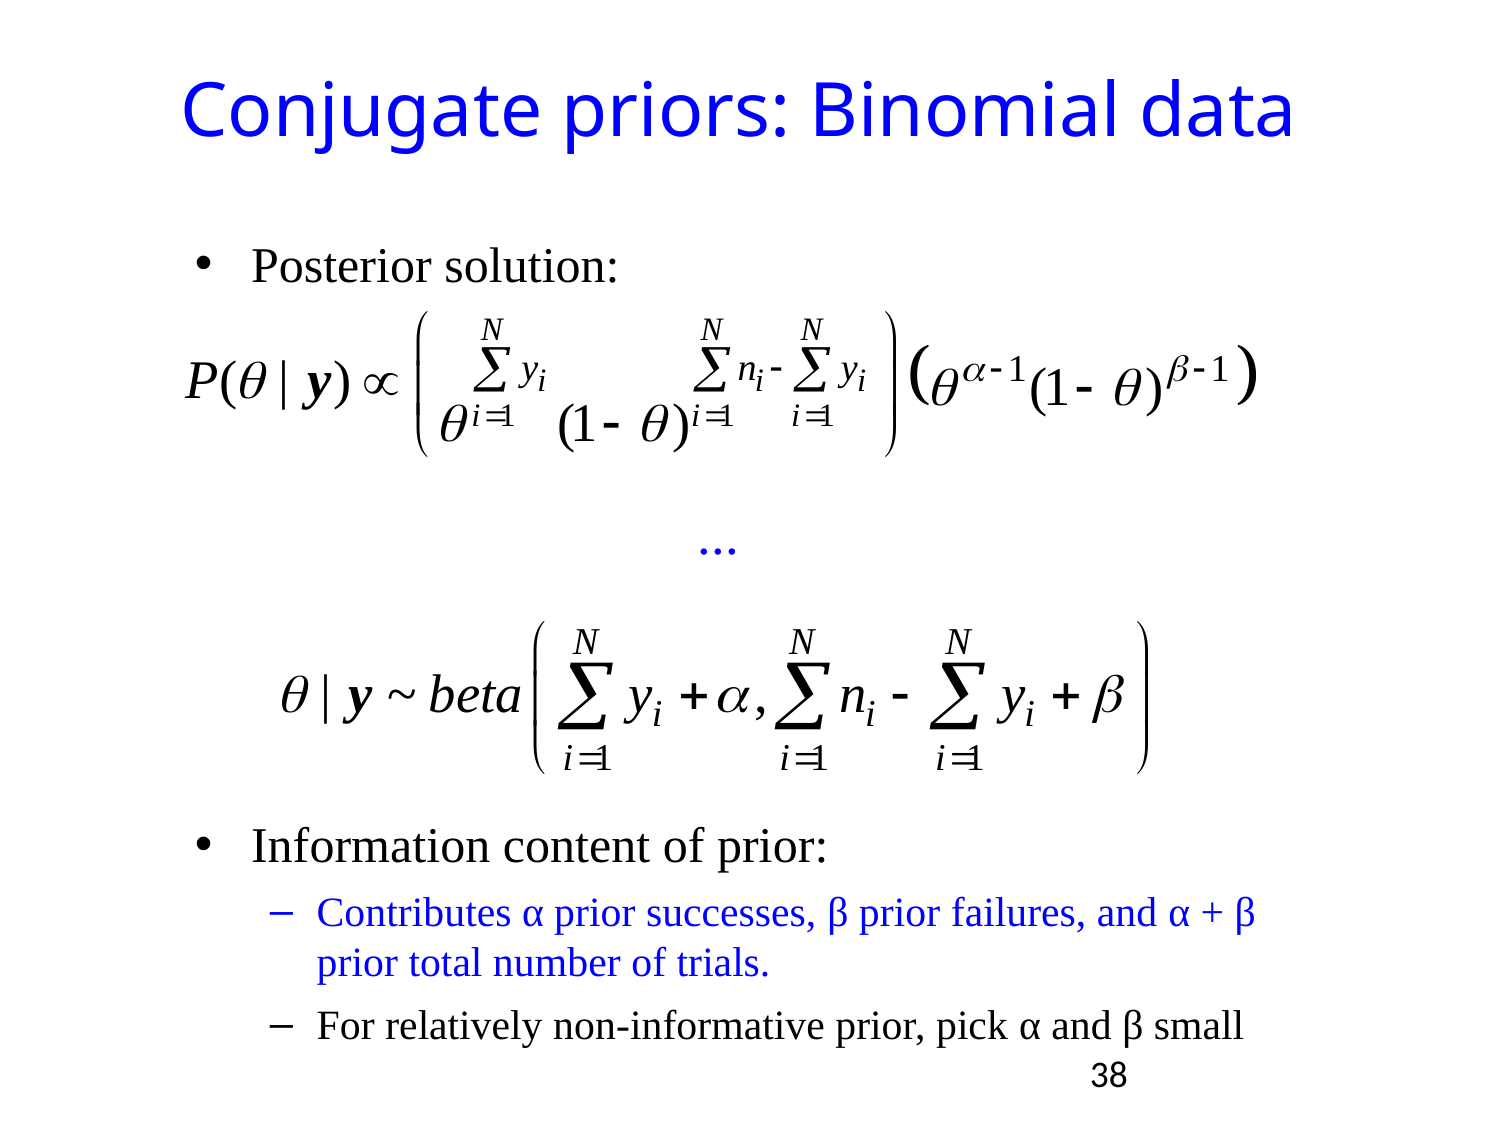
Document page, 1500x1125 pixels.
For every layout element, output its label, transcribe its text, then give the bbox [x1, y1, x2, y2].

list Posterior solution: Information content of prior: Contributes α prior successes, β prior failures, and α + β prior total number of trials. For relatively non-informative prior, pick α and β small [179, 224, 1299, 830]
title Conjugate priors: Binomial data [64, 12, 1415, 200]
slide_number 38 [1074, 1042, 1425, 1103]
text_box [174, 299, 1264, 787]
